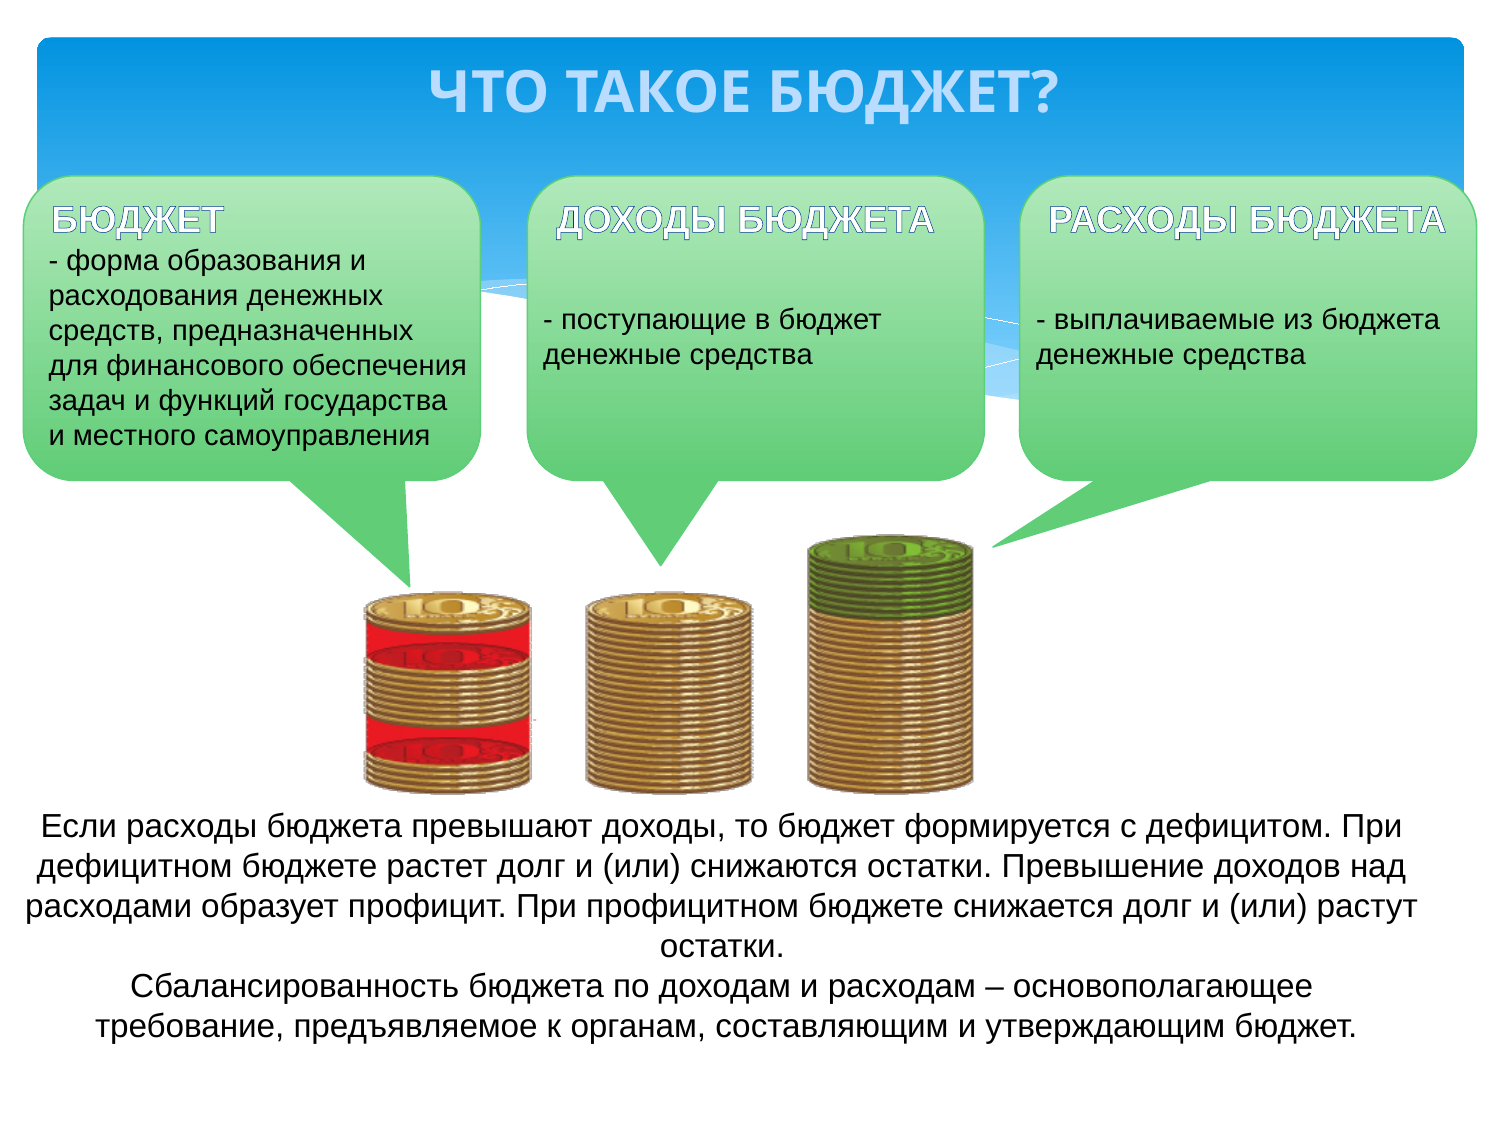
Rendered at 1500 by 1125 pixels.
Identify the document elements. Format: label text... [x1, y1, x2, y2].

text_box - поступающие в бюджет денежные средства [528, 292, 906, 378]
text_box - форма образования и расходования денежных средств, предназначенных для финансового обеспечения задач и функций государства и местного самоуправления [33, 234, 491, 459]
text_box БЮДЖЕТ [36, 187, 240, 248]
text_box [1037, 174, 1459, 187]
text_box [41, 174, 482, 234]
text_box ДОХОДЫ БЮДЖЕТА [541, 187, 951, 248]
text_box РАСХОДЫ БЮДЖЕТА [1033, 187, 1462, 248]
picture [280, 515, 1055, 809]
text_box ЧТО ТАКОЕ БЮДЖЕТ? [413, 46, 1090, 132]
text_box [526, 174, 986, 513]
text_box [22, 191, 473, 513]
text_box - выплачиваемые из бюджета денежные средства [1021, 292, 1464, 378]
text_box [1018, 189, 1478, 528]
text_box Если расходы бюджета превышают доходы, то бюджет формируется с дефицитом. При дефицитном бюджете растет долг и (или) снижаются остатки. Превышение доходов над расходами образует профицит. При профицитном бюджете снижается долг и (или) растут остатки. Сбалансированность бюджета по доходам и расходам – основополагающее требование, предъявляемое к органам, составляющим и утверждающим бюджет. [10, 796, 1444, 1052]
